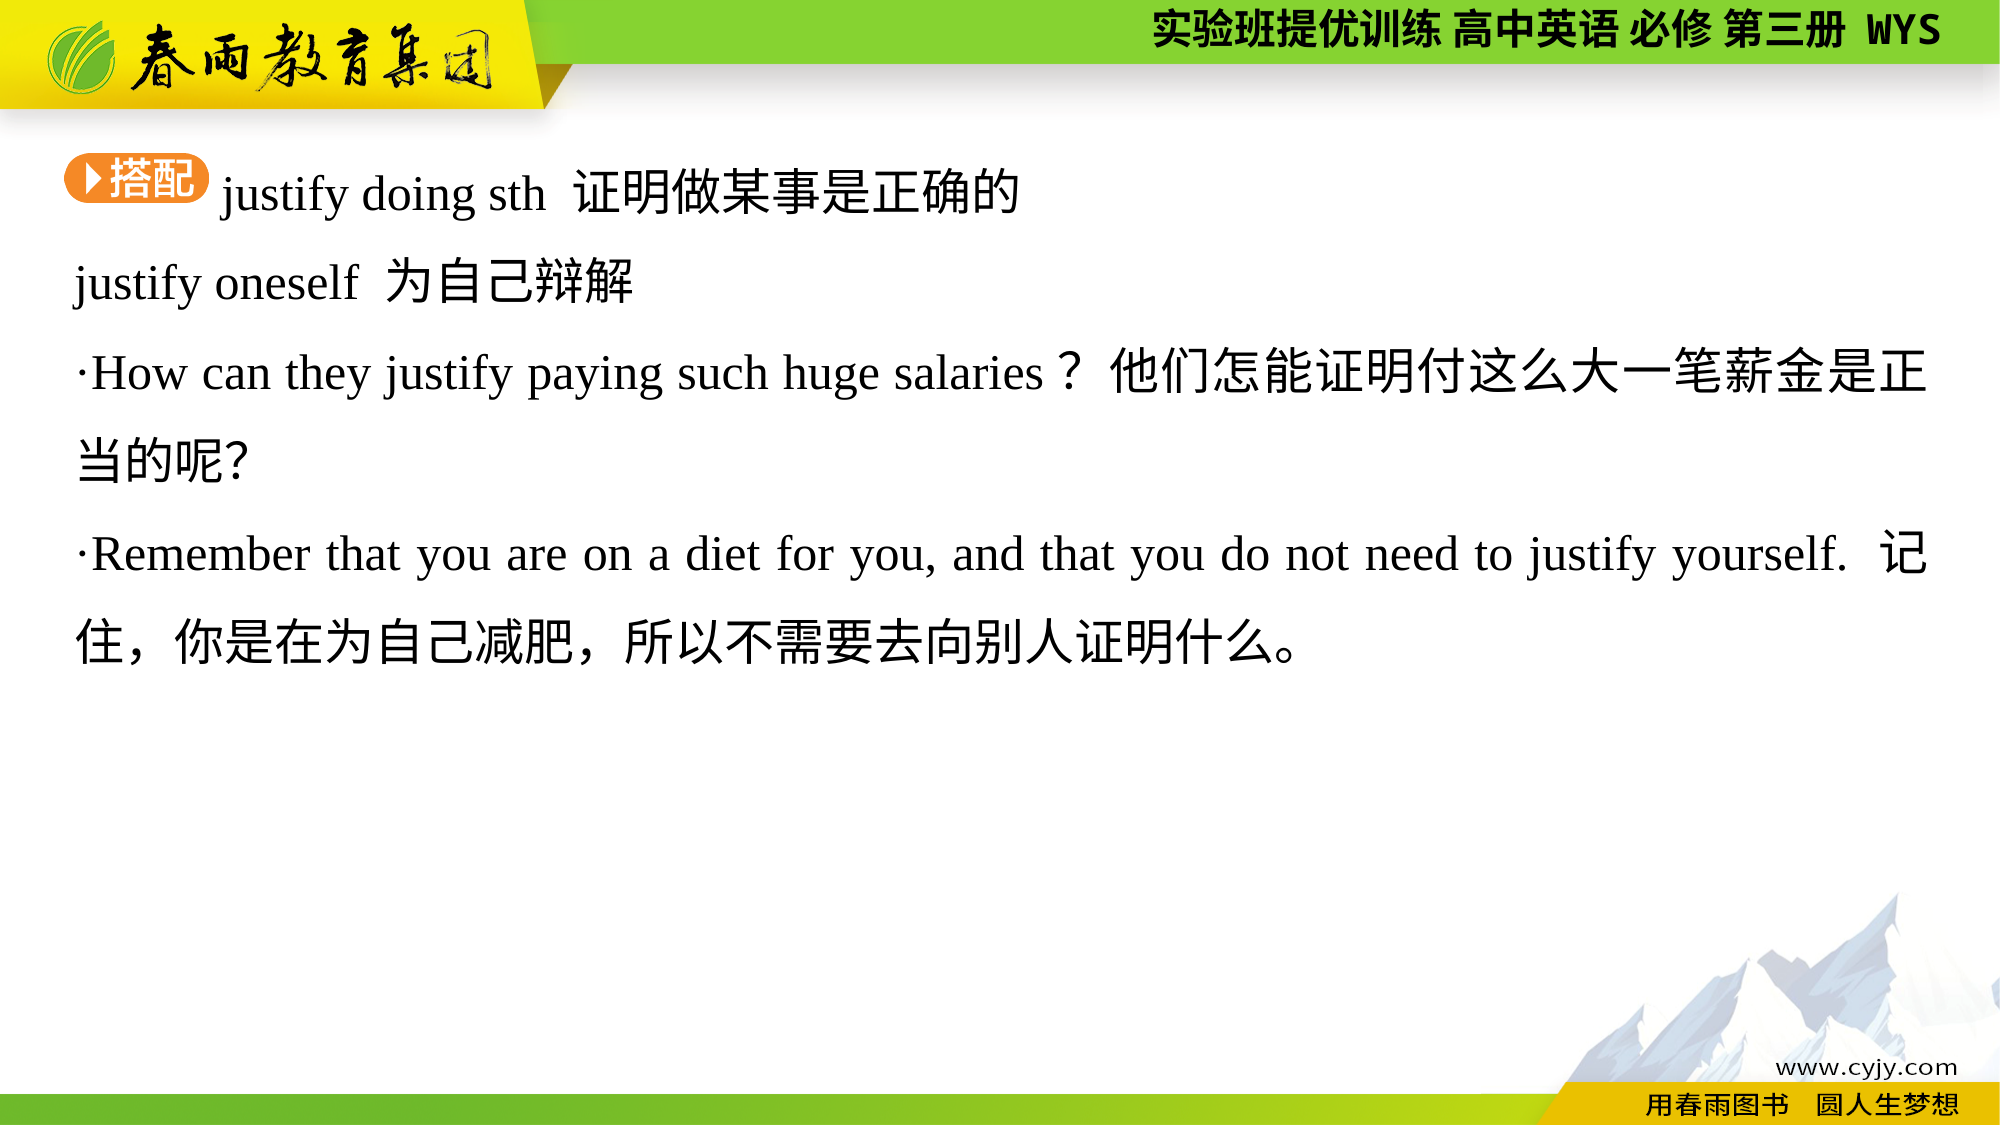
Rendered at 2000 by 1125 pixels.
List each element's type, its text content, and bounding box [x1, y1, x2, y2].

list justify doing sth 证明做某事是正确的 justify oneself 为自己辩解 ·How can they justify paying such huge salaries？他们怎能证明付这么大一笔薪金是正当的呢？ ·Remember that you are on a diet for you, and that you do not need to justify yourself. 记住，你是在为自己减肥，所以不需要去向别人证明什么。 [59, 122, 1944, 672]
picture [0, 0, 2000, 1125]
